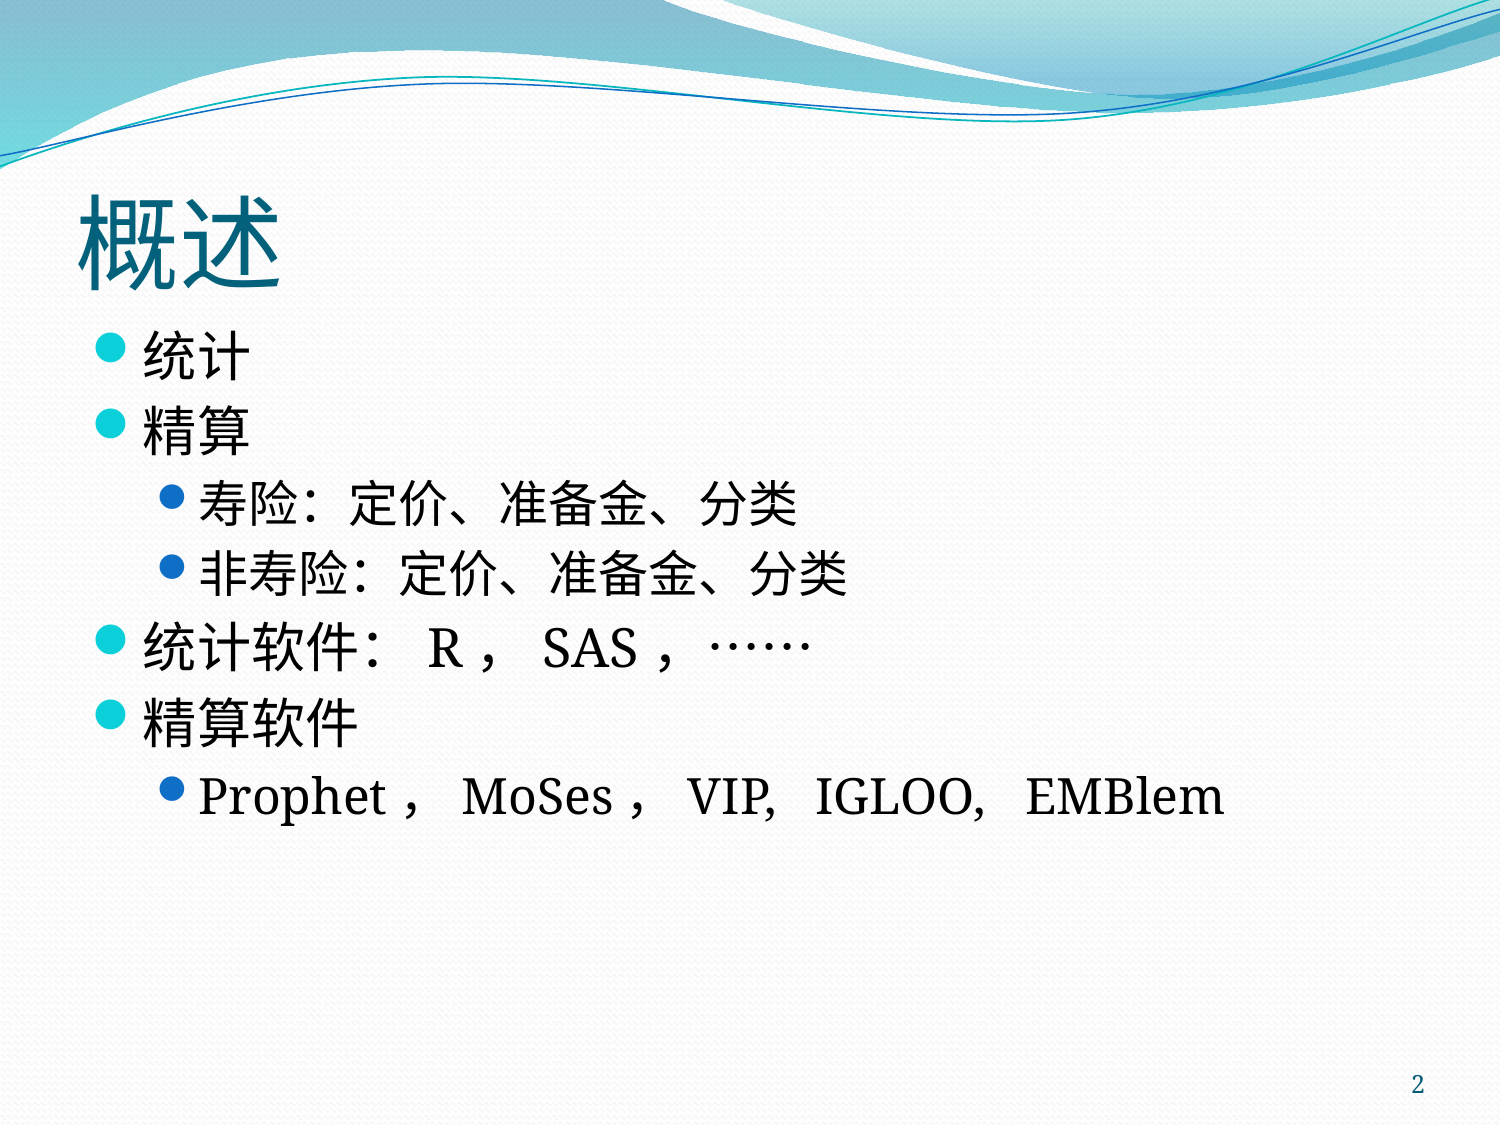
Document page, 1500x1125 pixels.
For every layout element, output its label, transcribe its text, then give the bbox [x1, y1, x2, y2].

list 统计 精算 寿险：定价、准备金、分类 非寿险：定价、准备金、分类 统计软件：R，SAS，…… 精算软件 Prophet，MoSes，VIP, IGLOO, EMBlem [76, 314, 1427, 1035]
slide_number 2 [1299, 1042, 1425, 1103]
title 概述 [75, 115, 1425, 303]
